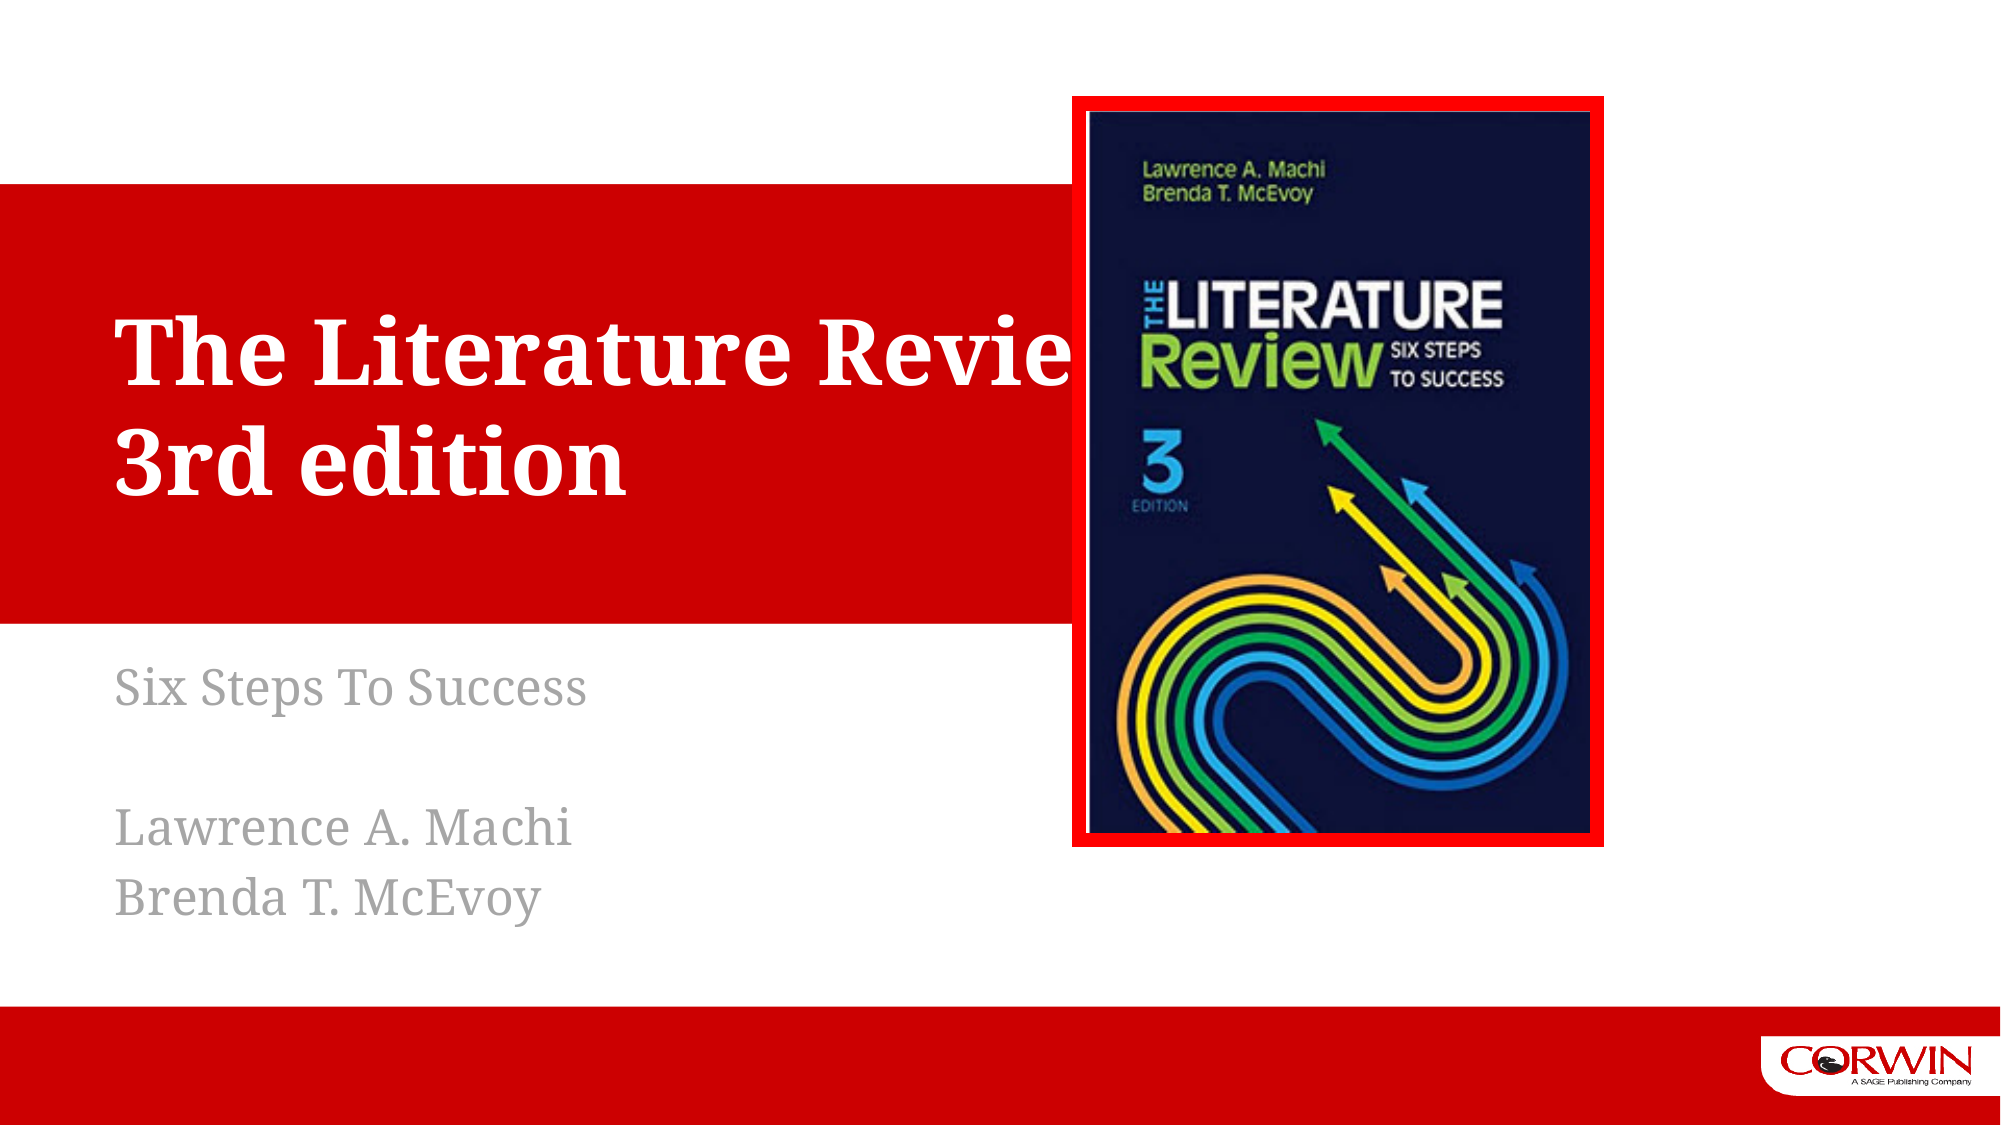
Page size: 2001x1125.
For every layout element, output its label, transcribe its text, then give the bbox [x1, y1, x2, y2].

picture [0, 0, 2001, 1125]
subtitle Six Steps To Success Lawrence A. Machi Brenda T. McEvoy [99, 647, 1258, 936]
title The Literature Review 3rd edition [99, 214, 1072, 593]
